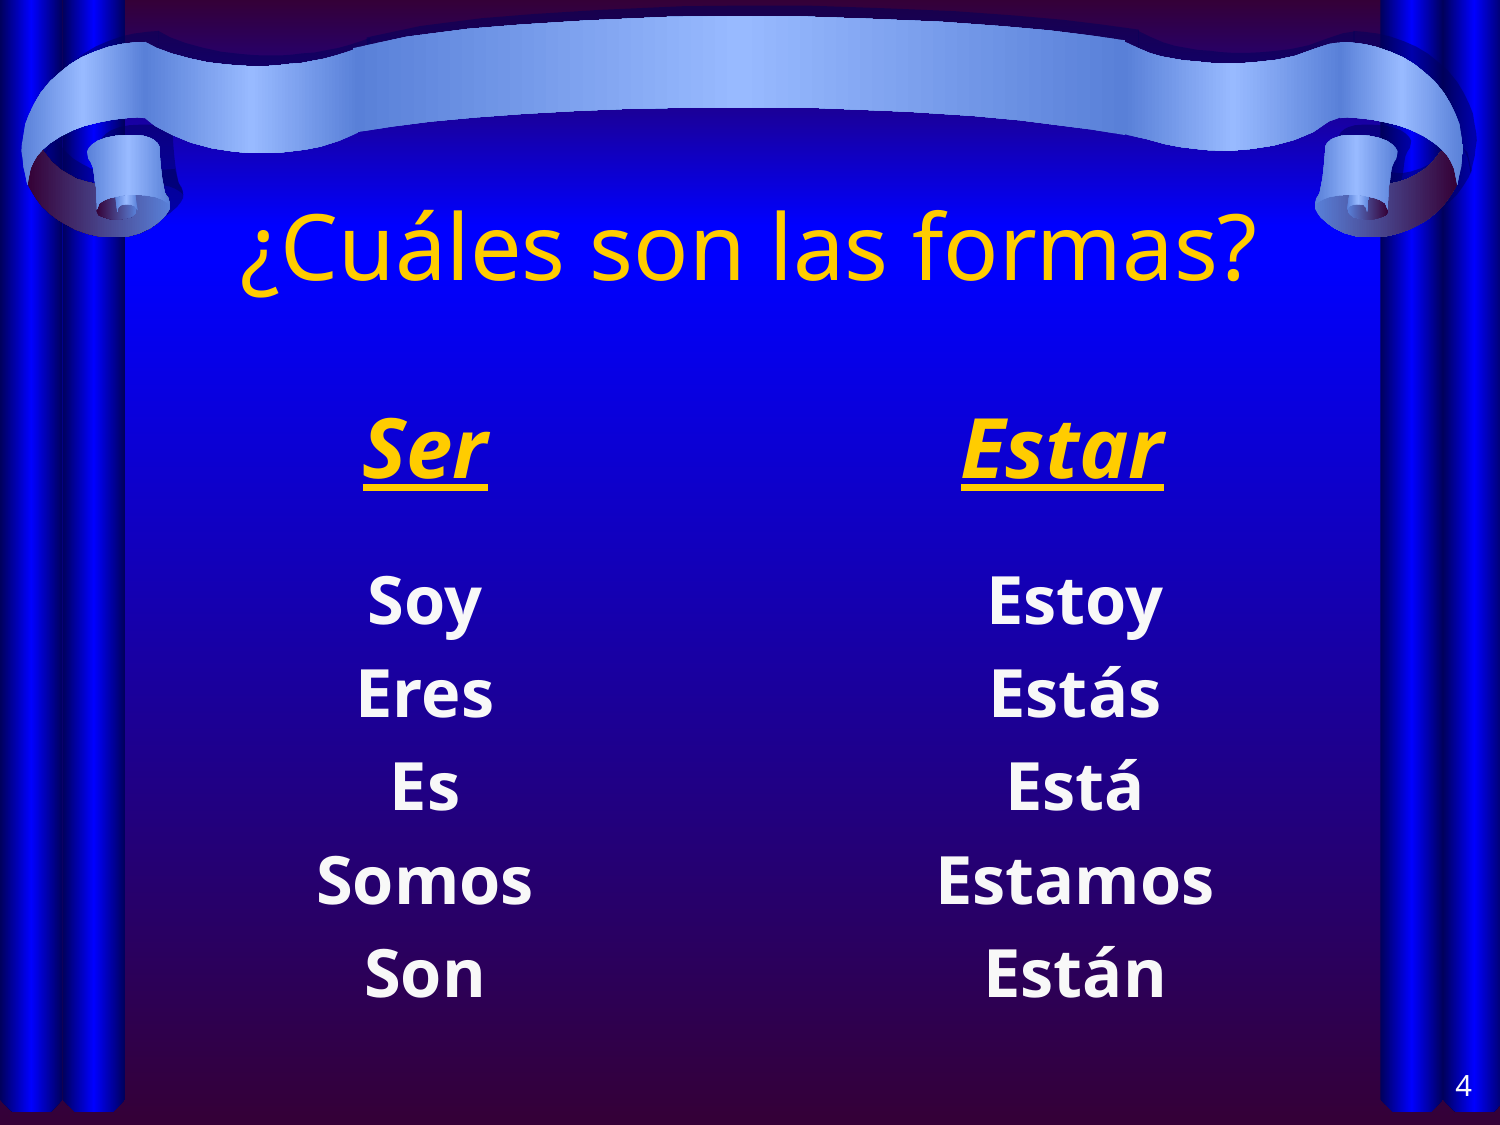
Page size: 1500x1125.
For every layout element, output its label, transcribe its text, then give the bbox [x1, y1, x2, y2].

title ¿Cuáles son las formas? [112, 149, 1388, 338]
text_box Estar [946, 387, 1179, 503]
list Soy Eres Es Somos Son [112, 549, 738, 1038]
slide_number 4 [1187, 1050, 1500, 1125]
text_box Ser [347, 387, 503, 503]
list Estoy Estás Está Estamos Están [762, 549, 1388, 1038]
